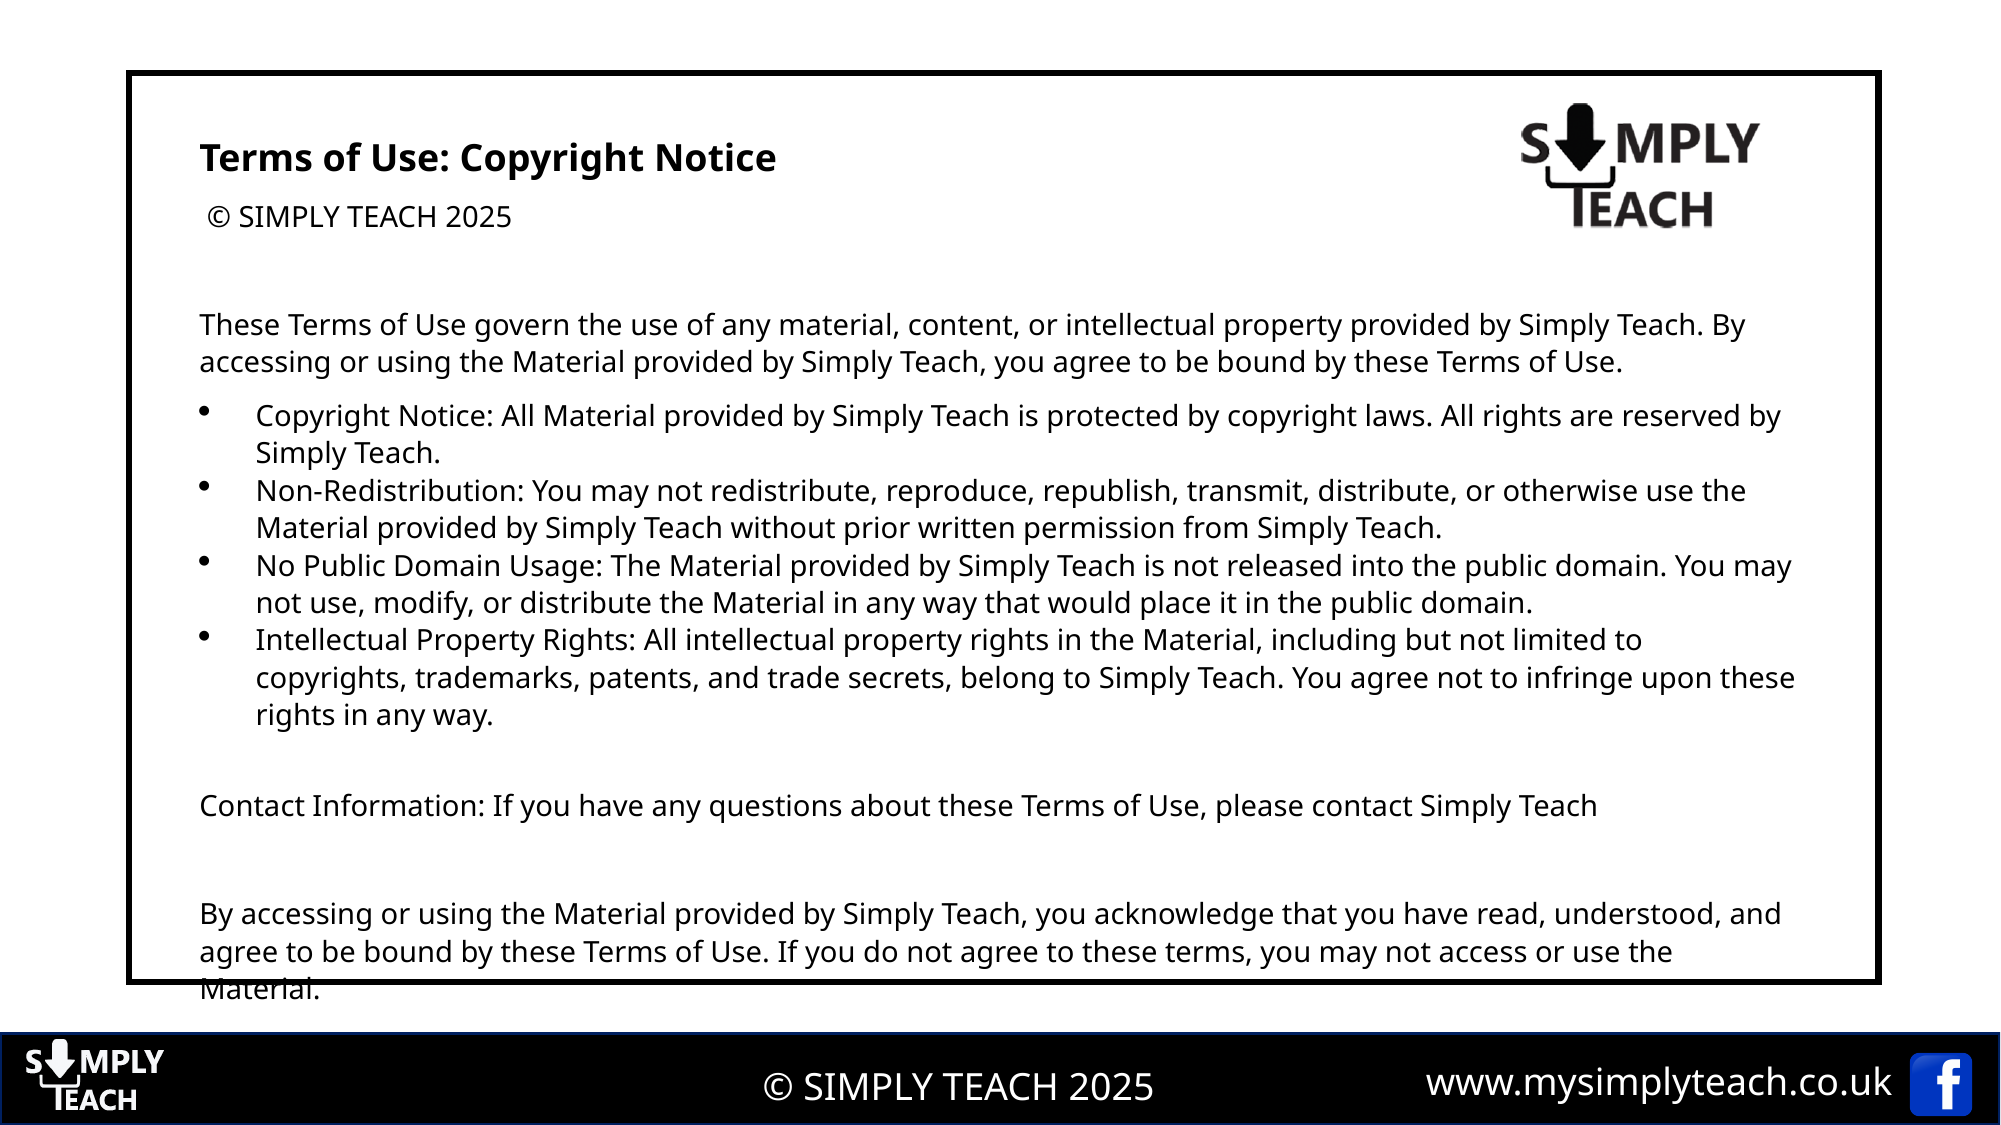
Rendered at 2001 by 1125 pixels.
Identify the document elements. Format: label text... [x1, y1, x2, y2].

text_box [128, 72, 1880, 983]
picture [15, 1033, 182, 1122]
picture [1503, 94, 1792, 247]
text_box Terms of Use: Copyright Notice © SIMPLY TEACH 2025 These Terms of Use govern the use of any material, content, or intellectual property provided by Simply Teach. By accessing or using the Material provided by Simply Teach, you agree to be bound by these Terms of Use. Copyright Notice: All Material provided by Simply Teach is protected by copyright laws. All rights are reserved by Simply Teach. Non-Redistribution: You may not redistribute, reproduce, republish, transmit, distribute, or otherwise use the Material provided by Simply Teach without prior written permission from Simply Teach. No Public Domain Usage: The Material provided by Simply Teach is not released into the public domain. You may not use, modify, or distribute the Material in any way that would place it in the public domain. Intellectual Property Rights: All intellectual property rights in the Material, including but not limited to copyrights, trademarks, patents, and trade secrets, belong to Simply Teach. You agree not to infringe upon these rights in any way. Contact Information: If you have any questions about these Terms of Use, please contact Simply Teach By accessing or using the Material provided by Simply Teach, you acknowledge that you have read, understood, and agree to be bound by these Terms of Use. If you do not agree to these terms, you may not access or use the Material. [184, 123, 1816, 1013]
picture [1907, 1050, 1975, 1119]
